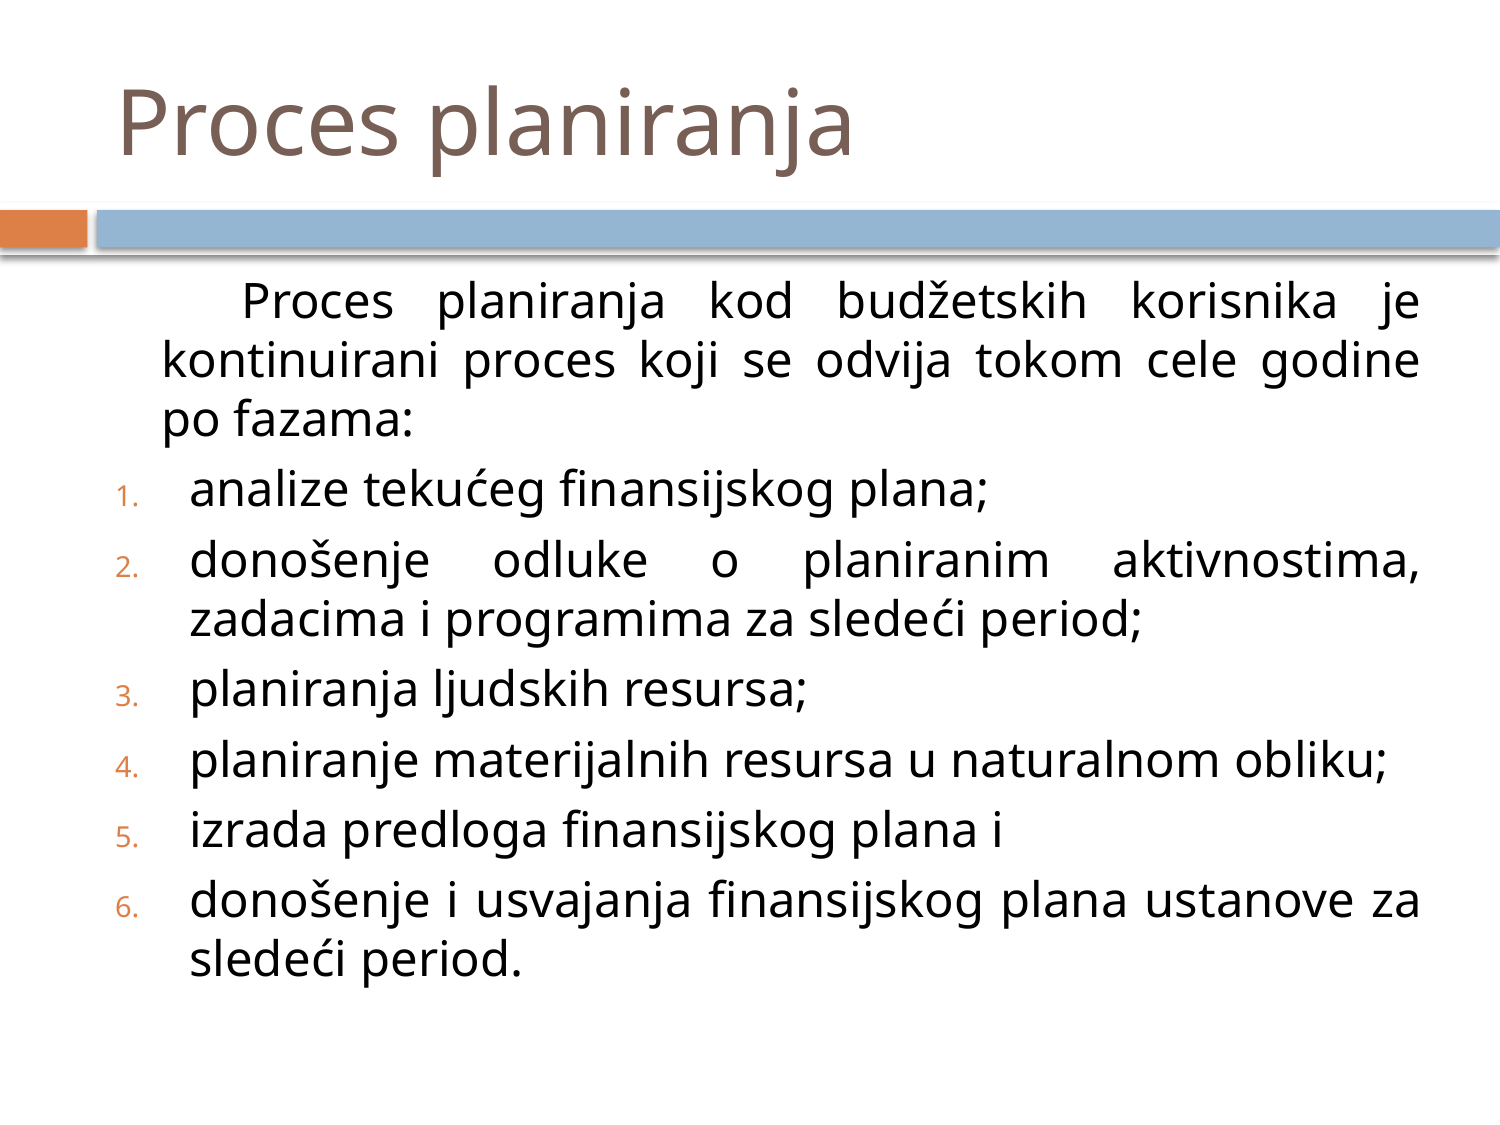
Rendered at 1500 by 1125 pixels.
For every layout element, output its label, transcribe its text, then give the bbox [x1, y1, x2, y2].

list Proces planiranja kod budžetskih korisnika je kontinuirani proces koji se odvija tokom cele godine po fazama: analize tekućeg finansijskog plana; donošenje odluke o planiranim aktivnostima, zadacima i programima za sledeći period; planiranja ljudskih resursa; planiranje materijalnih resursa u naturalnom obliku; izrada predloga finansijskog plana i donošenje i usvajanja finansijskog plana ustanove za sledeći period. [100, 262, 1438, 1000]
title Proces planiranja [100, 37, 1438, 200]
